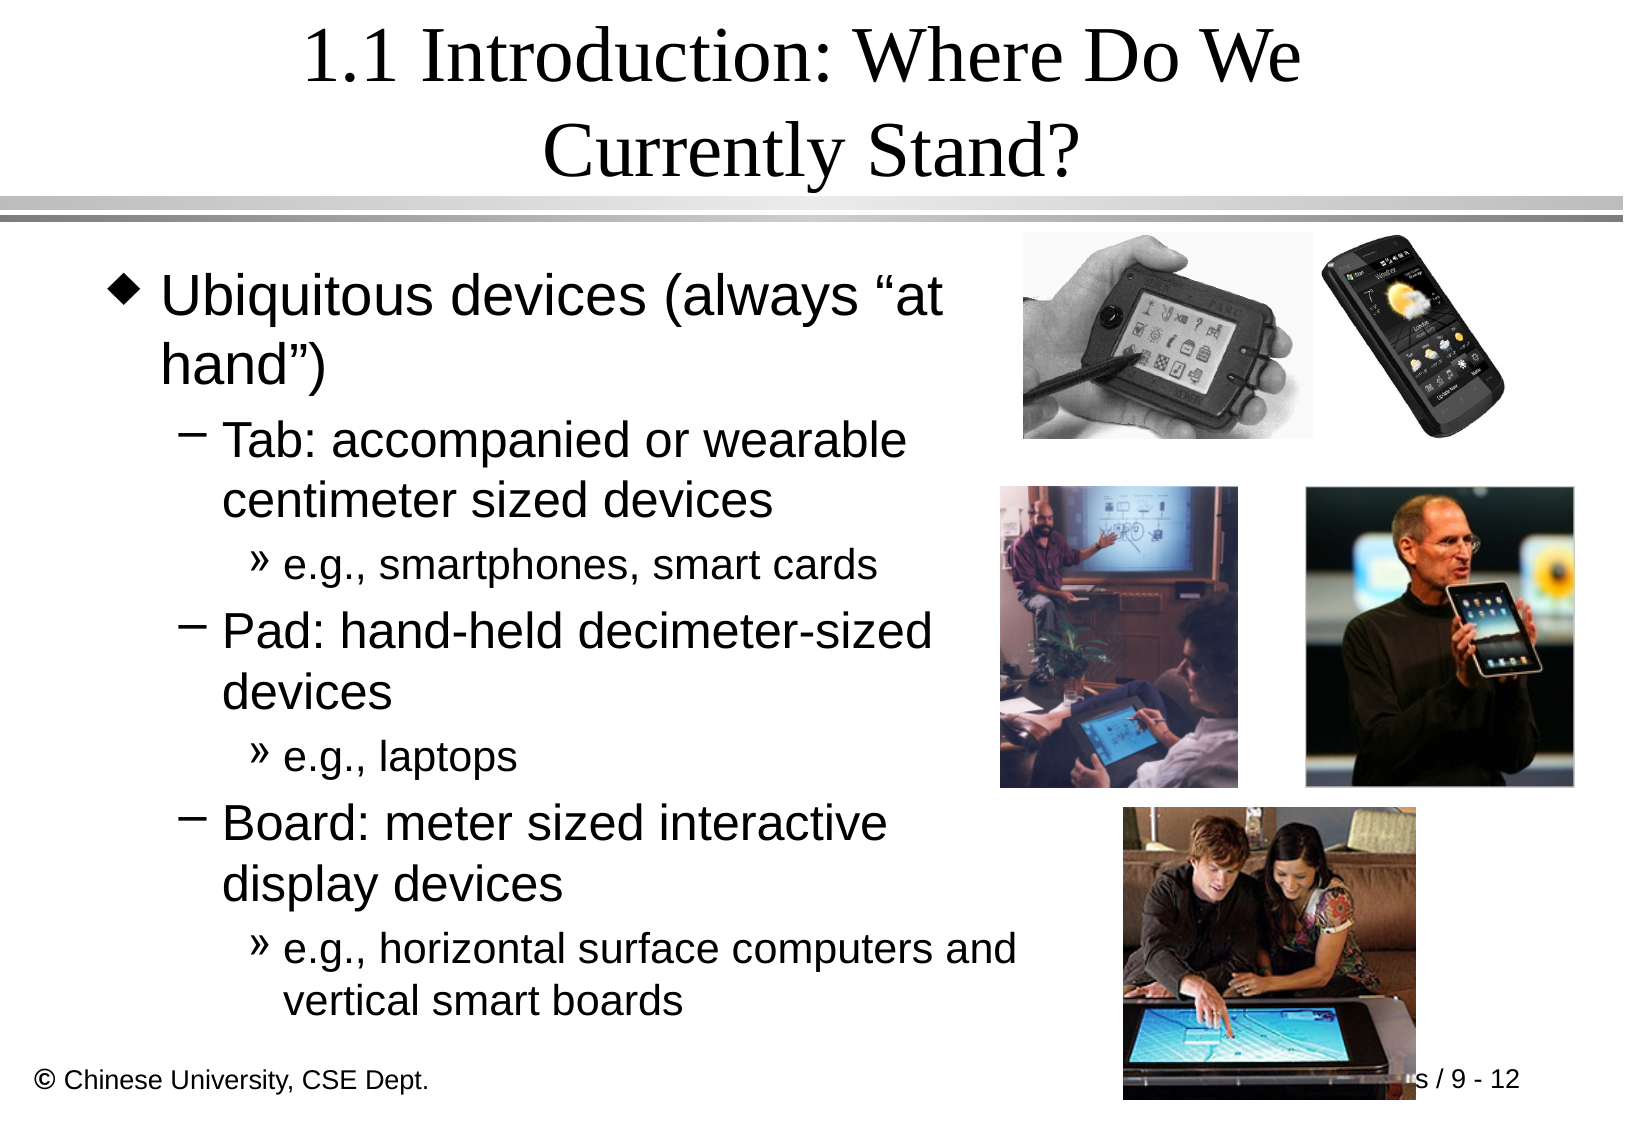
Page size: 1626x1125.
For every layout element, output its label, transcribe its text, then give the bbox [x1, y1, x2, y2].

list Ubiquitous devices (always “at hand”) Tab: accompanied or wearable centimeter sized devices e.g., smartphones, smart cards Pad: hand-held decimeter-sized devices e.g., laptops Board: meter sized interactive display devices e.g., horizontal surface computers and vertical smart boards [92, 249, 1051, 1038]
picture [1000, 486, 1239, 788]
picture [1123, 807, 1416, 1101]
title 1.1 Introduction: Where Do We Currently Stand? [49, 99, 1576, 201]
picture [1305, 486, 1576, 788]
picture [1022, 231, 1313, 439]
picture [1315, 231, 1526, 439]
